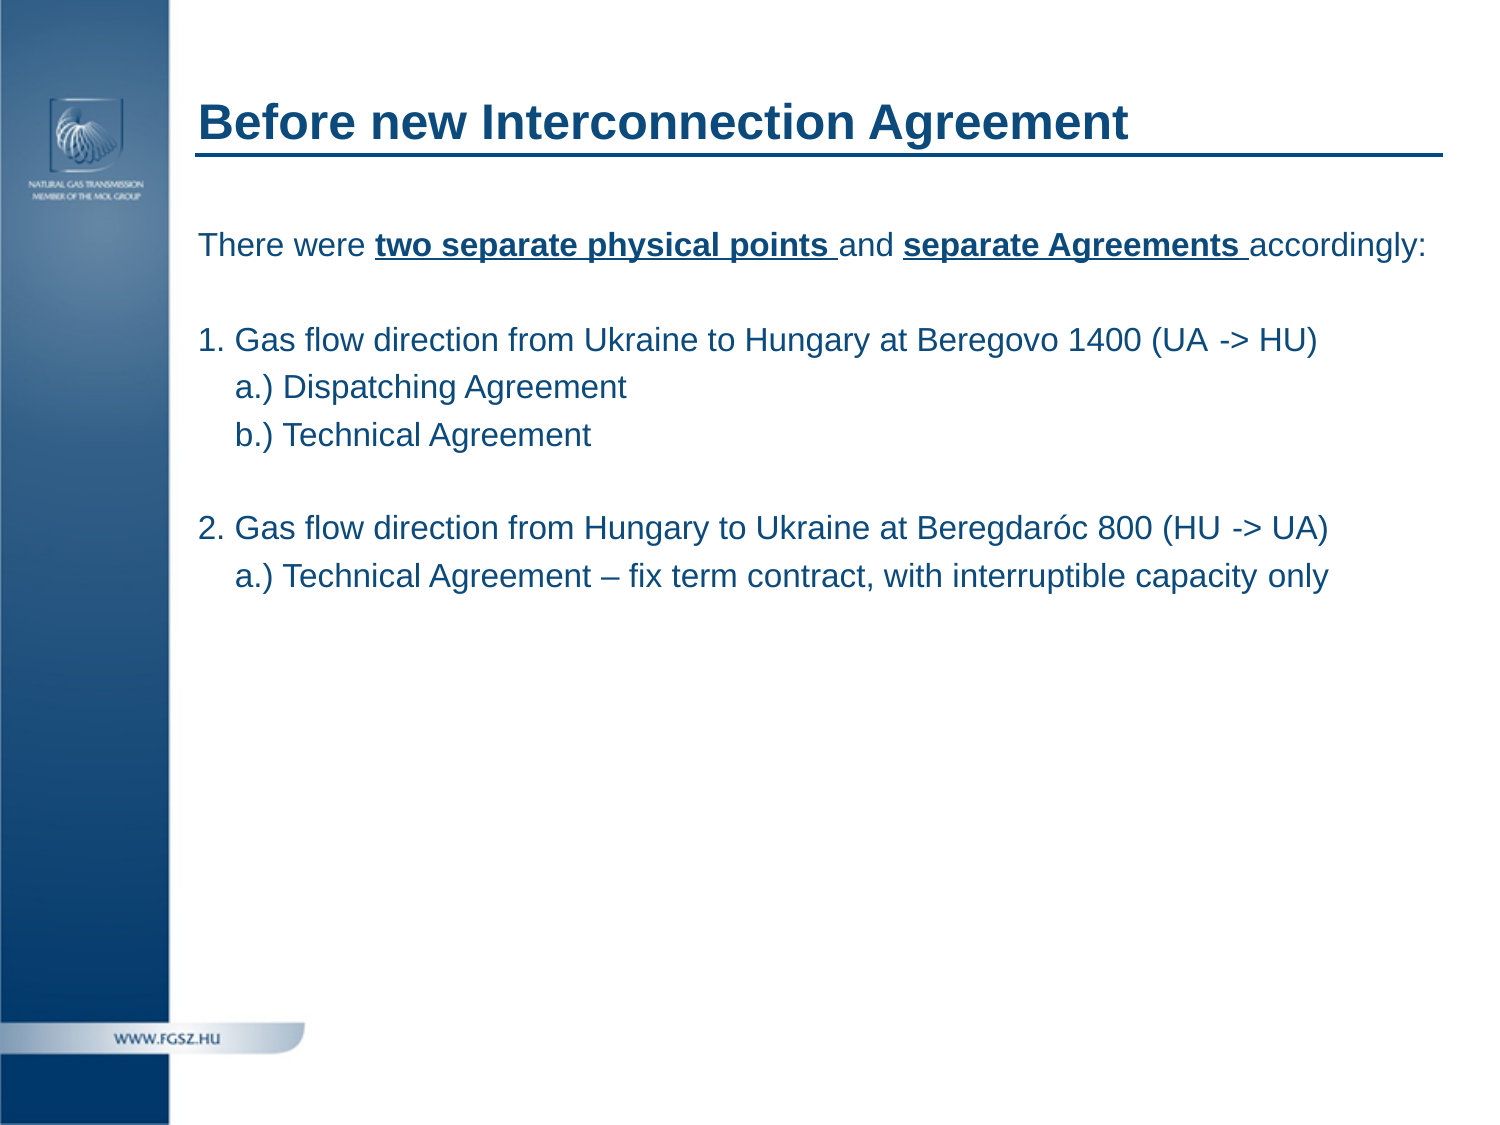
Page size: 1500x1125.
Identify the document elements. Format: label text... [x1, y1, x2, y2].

title Before new Interconnection Agreement [183, 54, 1459, 185]
picture [0, 0, 1500, 1125]
subtitle There were two separate physical points and separate Agreements accordingly: 1. Gas flow direction from Ukraine to Hungary at Beregovo 1400 (UA -> HU) a.) Dispatching Agreement b.) Technical Agreement 2. Gas flow direction from Hungary to Ukraine at Beregdaróc 800 (HU -> UA) a.) Technical Agreement – fix term contract, with interruptible capacity only [183, 208, 1450, 776]
